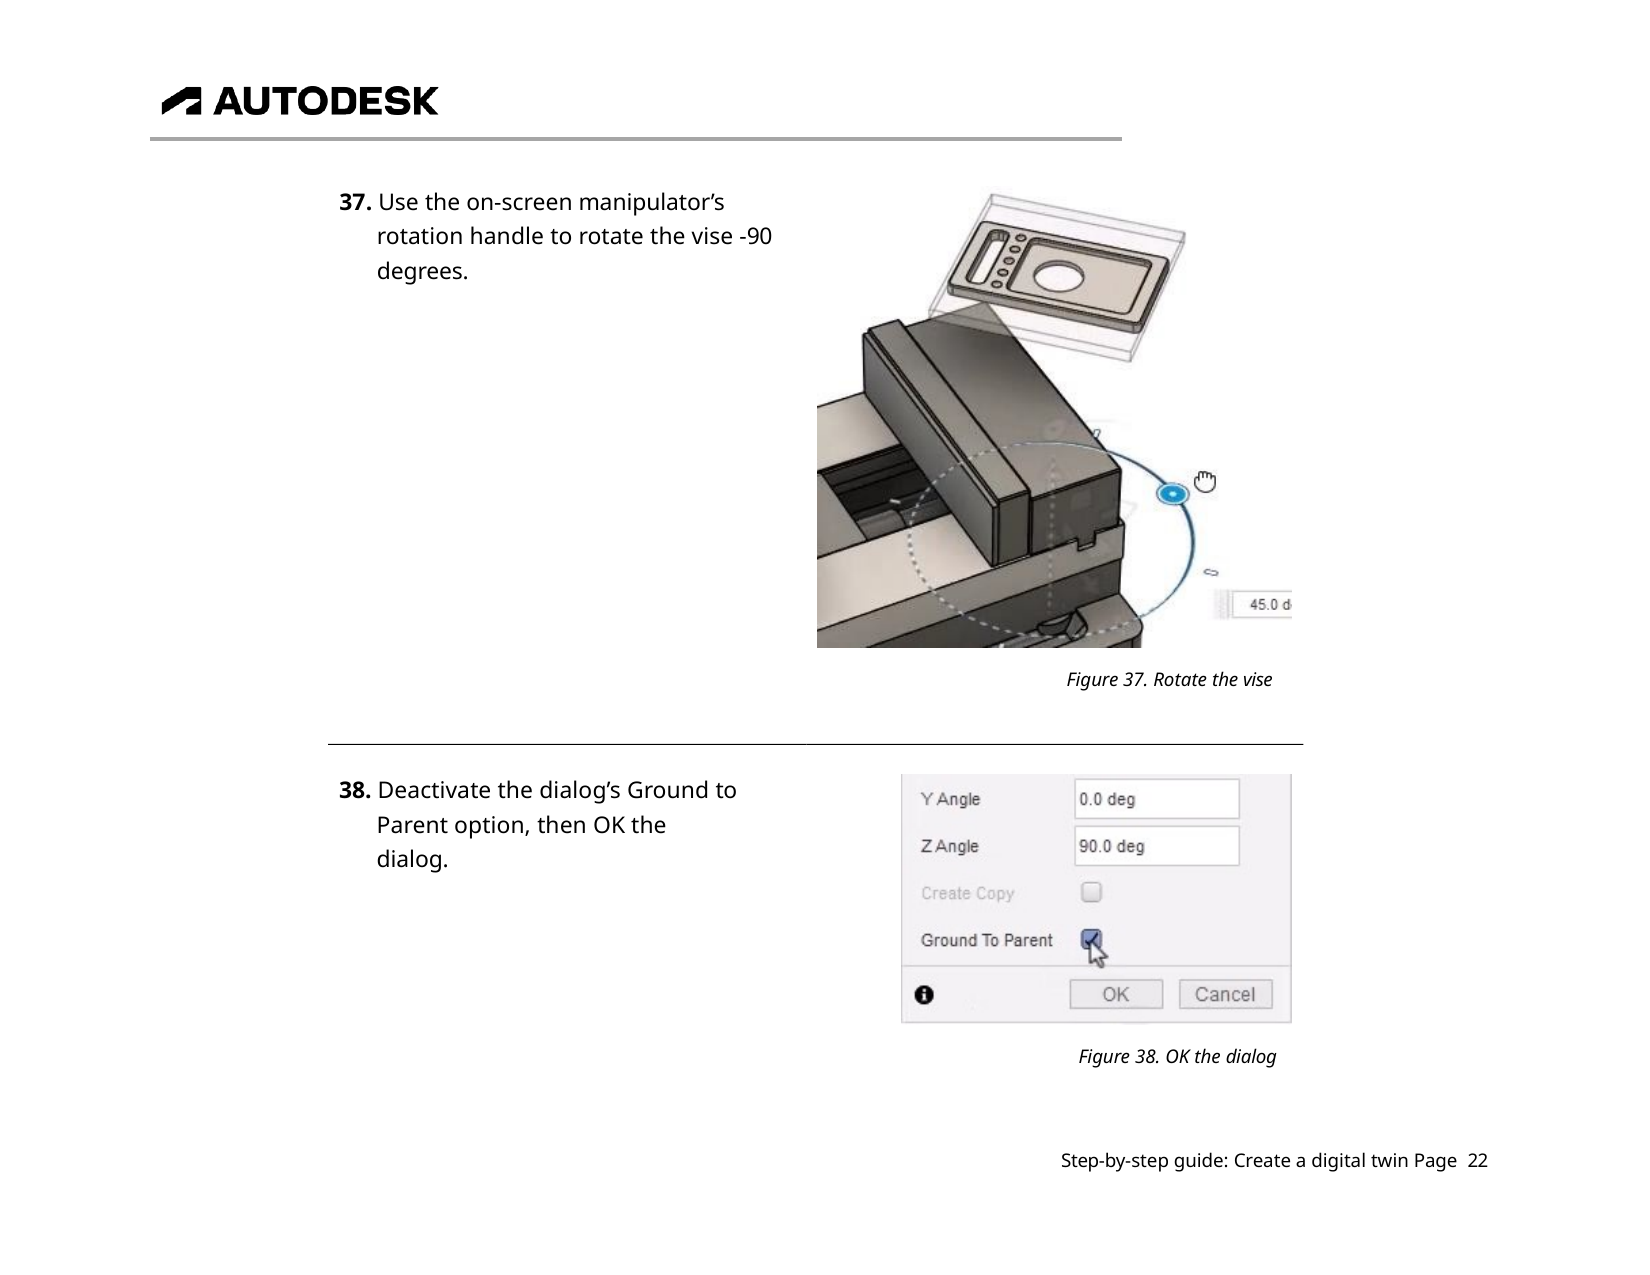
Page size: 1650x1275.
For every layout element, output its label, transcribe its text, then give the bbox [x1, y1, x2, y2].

text_box 38. Deactivate the dialog’s Ground to Parent option, then OK the dialog. [337, 766, 746, 873]
text_box 37. Use the on-screen manipulator’s rotation handle to rotate the vise -90 degrees. [337, 178, 783, 284]
text_box Figure 38. OK the dialog [1076, 1043, 1294, 1068]
picture [900, 774, 1292, 1025]
picture [817, 186, 1293, 648]
slide_number Step-by-step guide: Create a digital twin Page 20 [1059, 1145, 1509, 1275]
picture [161, 86, 439, 115]
text_box Figure 37. Rotate the vise [1064, 665, 1294, 691]
